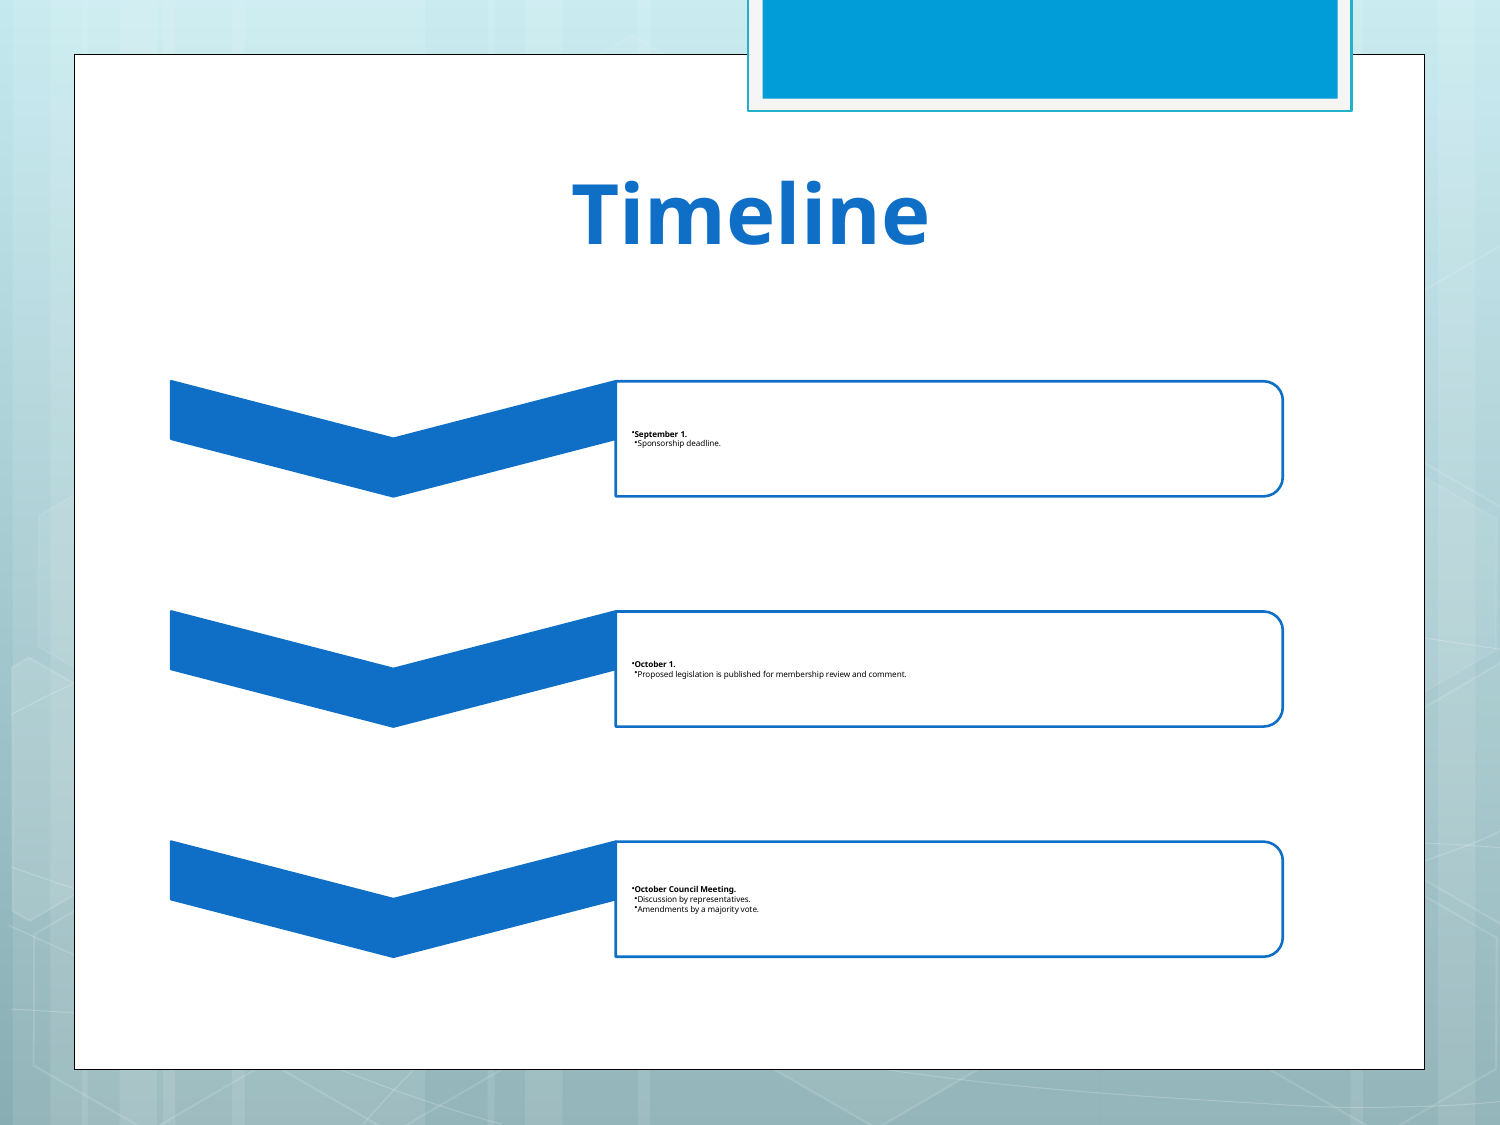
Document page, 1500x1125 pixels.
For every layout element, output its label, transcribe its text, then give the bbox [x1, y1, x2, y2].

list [170, 380, 1284, 957]
title Timeline [174, 137, 1328, 269]
